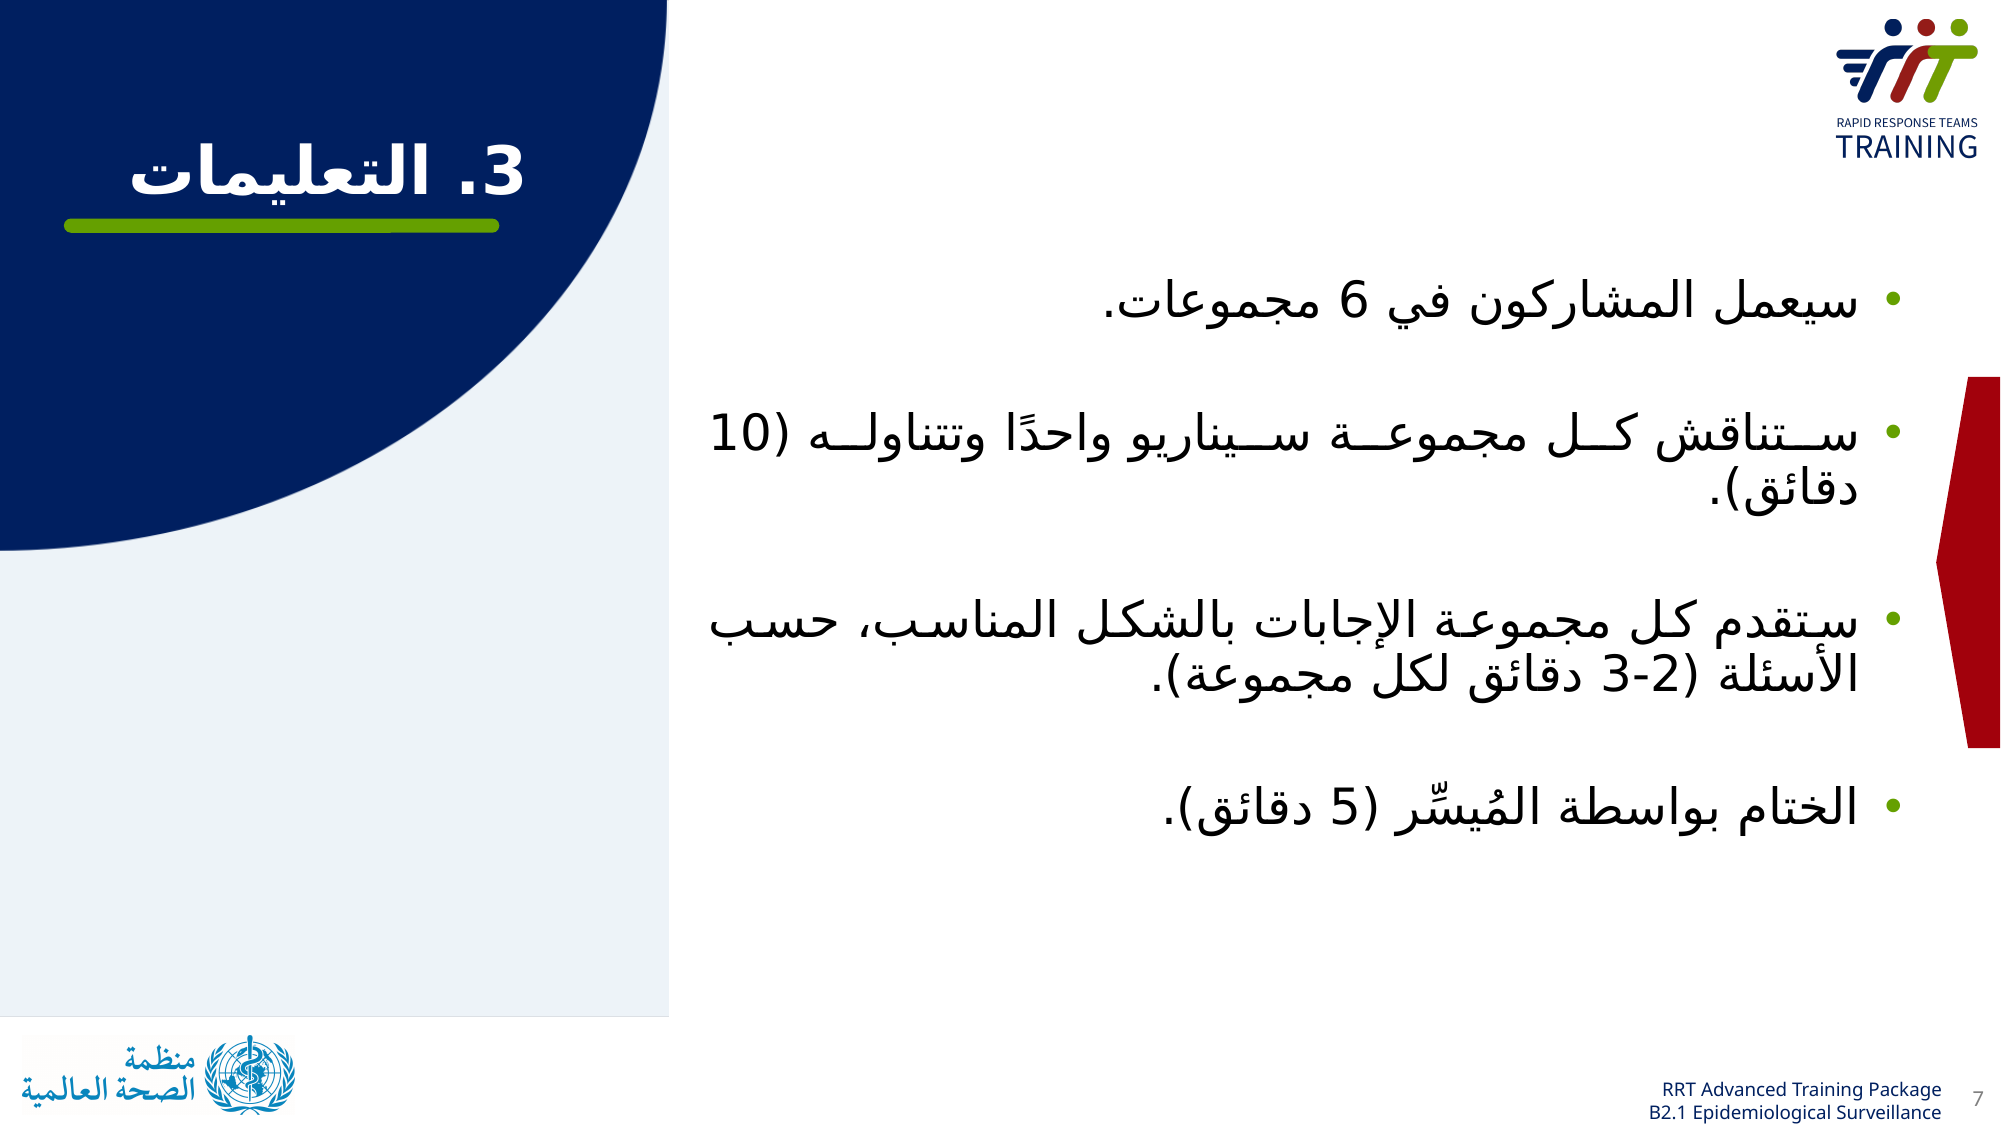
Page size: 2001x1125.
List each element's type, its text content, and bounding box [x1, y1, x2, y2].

picture [0, 0, 669, 1018]
picture [22, 1035, 295, 1115]
list سيعمل المشاركون في 6 مجموعات. ستناقش كل مجموعة سيناريو واحدًا وتتناوله (10 دقائق). ستقدم كل مجموعة الإجابات بالشكل المناسب، حسب الأسئلة (2-3 دقائق لكل مجموعة). الختام بواسطة المُيسِّر (5 دقائق). [700, 266, 1911, 1049]
title 3. التعليمات [0, 129, 536, 244]
picture [1835, 19, 1978, 167]
picture [252, 1050, 258, 1059]
